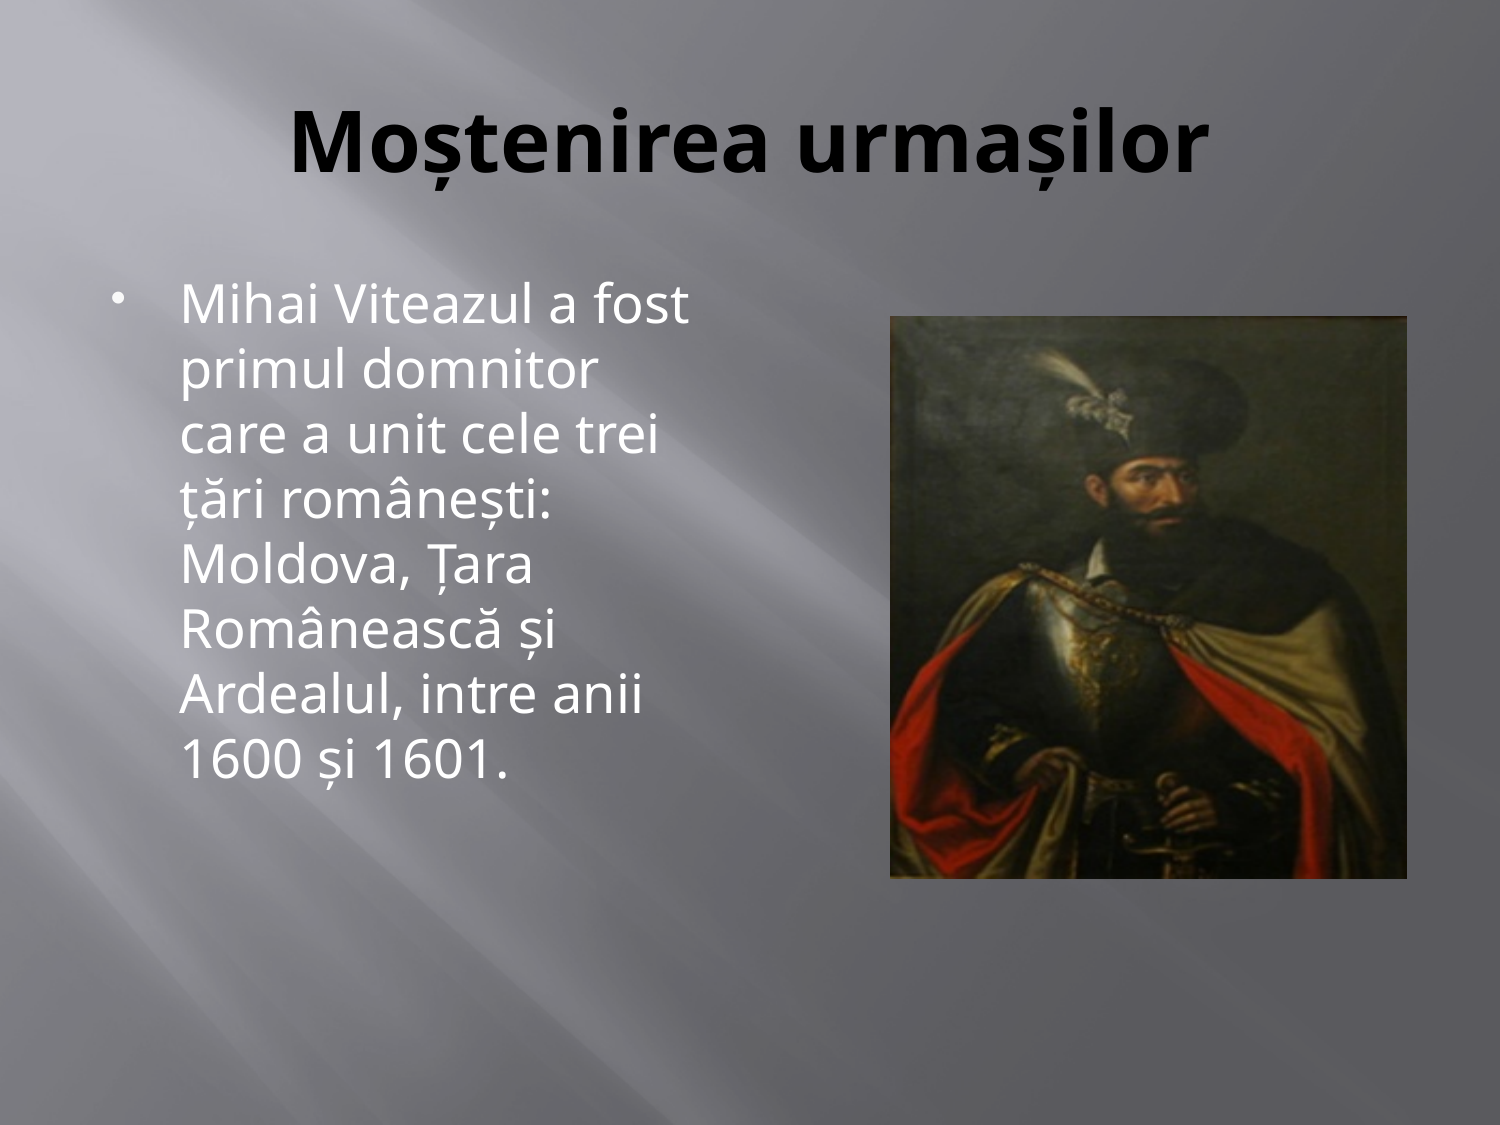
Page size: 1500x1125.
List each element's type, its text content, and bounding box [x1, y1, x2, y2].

title Moştenirea urmaşilor [75, 45, 1425, 233]
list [890, 316, 1407, 880]
list Mihai Viteazul a fost primul domnitor care a unit cele trei ţări româneşti: Moldova, Ţara Românească şi Ardealul, intre anii 1600 şi 1601. [75, 262, 738, 1005]
